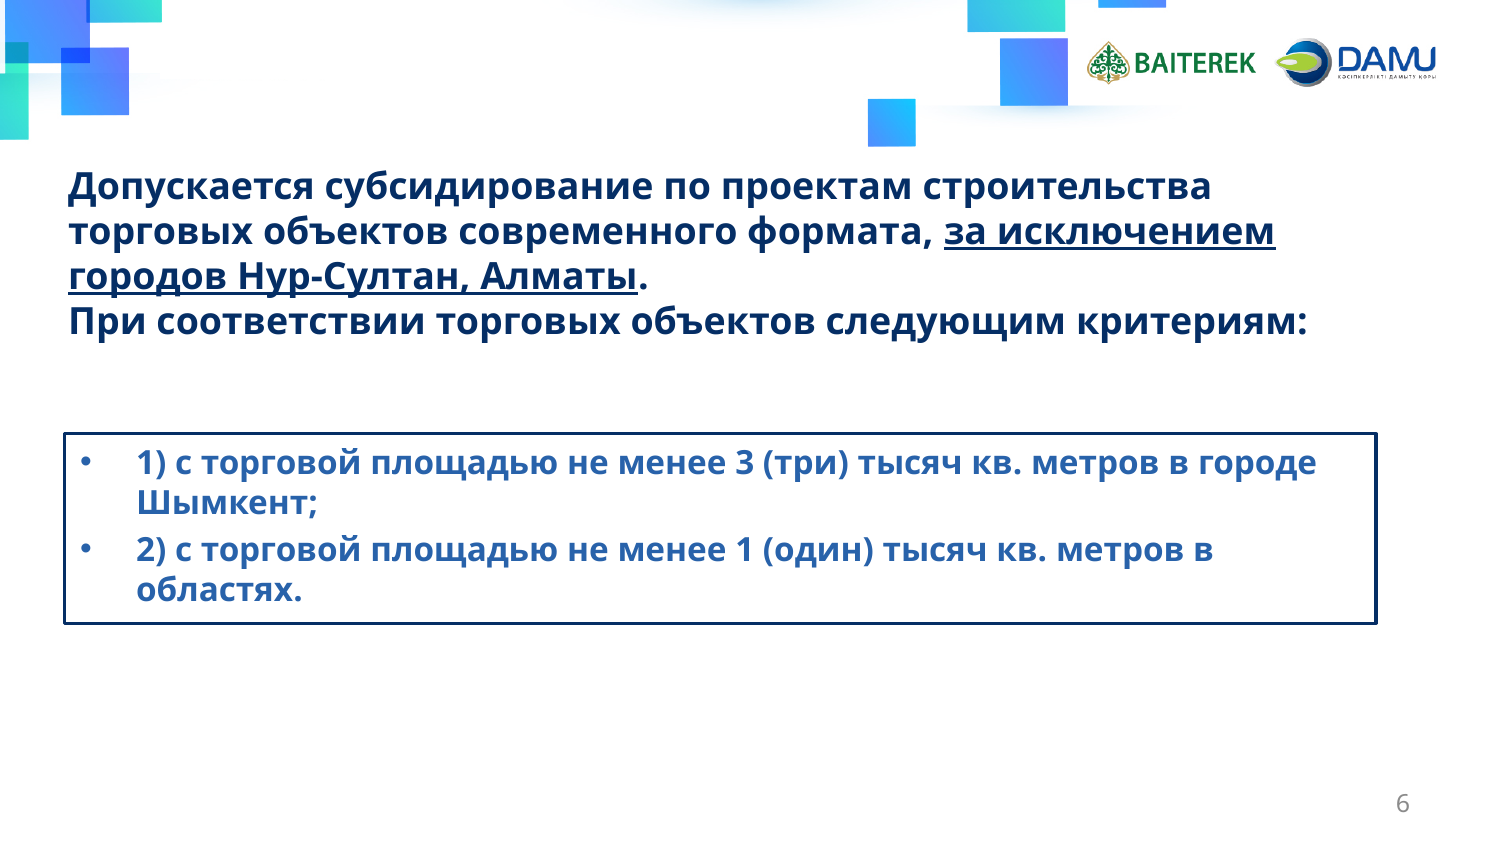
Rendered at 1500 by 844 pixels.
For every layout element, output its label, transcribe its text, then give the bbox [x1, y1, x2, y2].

slide_number 6 [1074, 782, 1425, 827]
list 1) с торговой площадью не менее 3 (три) тысяч кв. метров в городе Шымкент; 2) с торговой площадью не менее 1 (один) тысяч кв. метров в областях. [64, 433, 1376, 624]
title Допускается субсидирование по проектам строительства торговых объектов современного формата, за исключением городов Нур-Султан, Алматы. При соответствии торговых объектов следующим критериям: [53, 161, 1341, 387]
